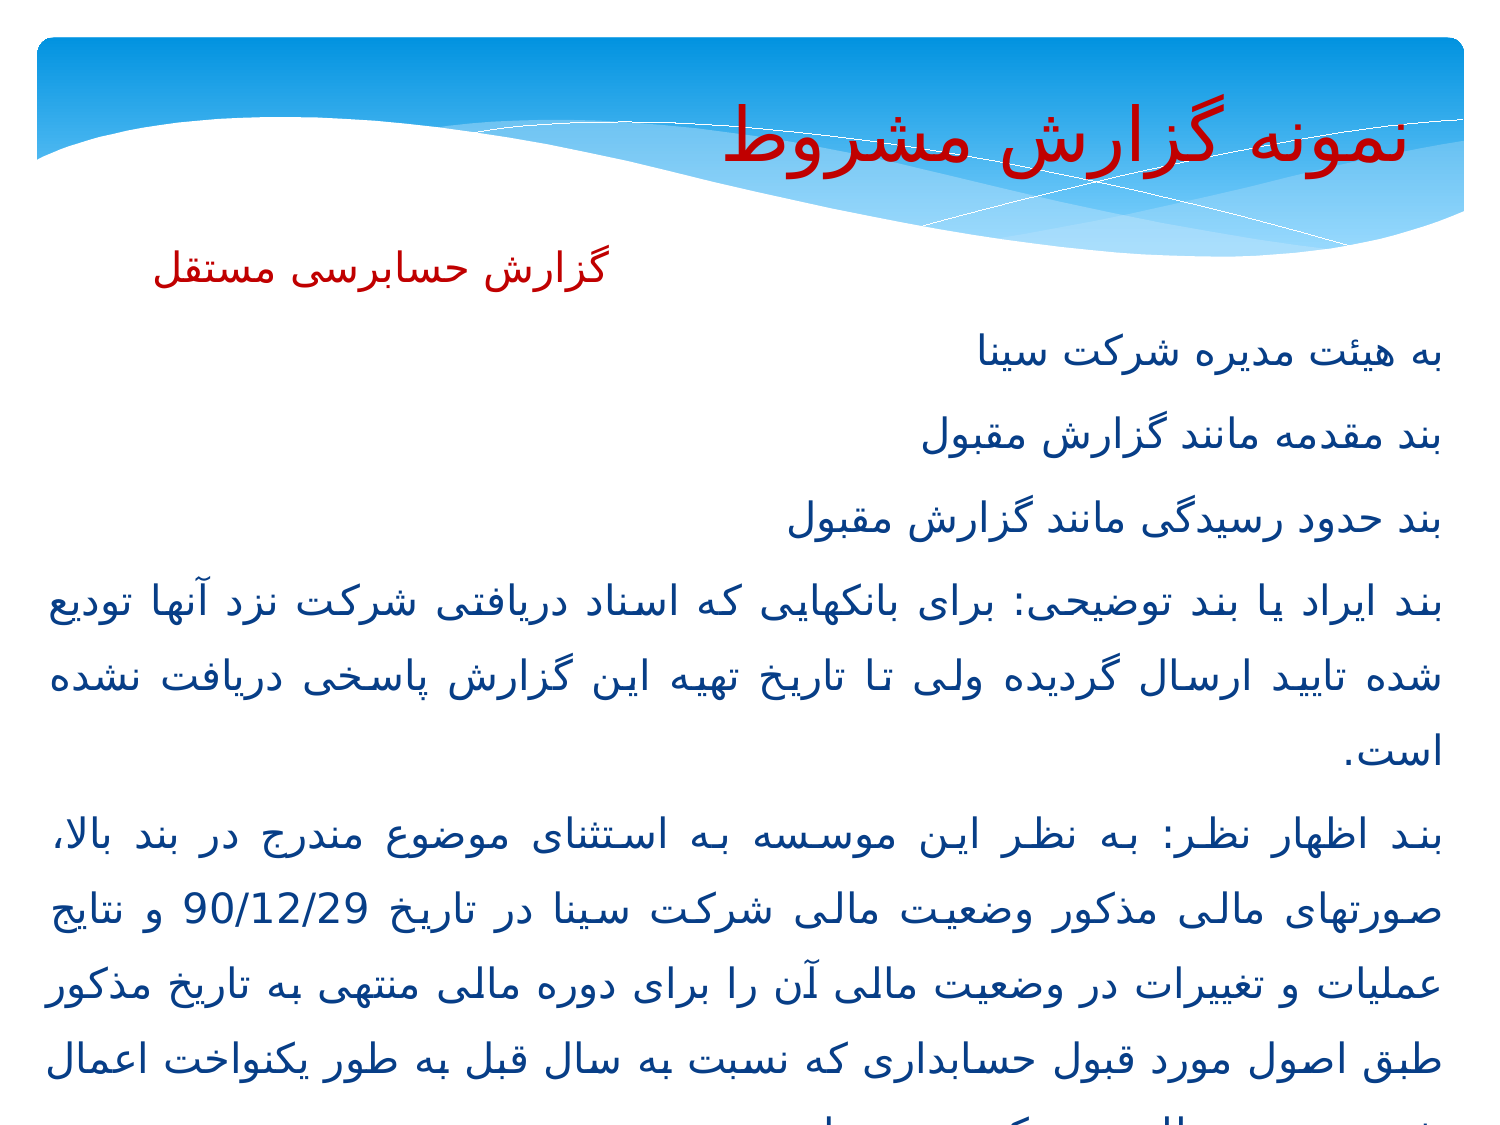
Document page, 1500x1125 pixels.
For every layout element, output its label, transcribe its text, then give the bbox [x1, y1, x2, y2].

text_box گزارش حسابرسی مستقل به هیئت مدیره شرکت سینا بند مقدمه مانند گزارش مقبول بند حدود رسیدگی مانند گزارش مقبول بند ایراد یا بند توضیحی: برای بانکهایی که اسناد دریافتی شرکت نزد آنها تودیع شده تایید ارسال گردیده ولی تا تاریخ تهیه این گزارش پاسخی دریافت نشده است. بند اظهار نظر: به نظر این موسسه به استثنای موضوع مندرج در بند بالا، صورتهای مالی مذکور وضعیت مالی شرکت سینا در تاریخ 90/12/29 و نتایج عملیات و تغییرات در وضعیت مالی آن را برای دوره مالی منتهی به تاریخ مذکور طبق اصول مورد قبول حسابداری که نسبت به سال قبل به طور یکنواخت اعمال شده به نحو مطلوب منعکس می نماید. تاریخ: 91/4/31 موسسه حسابرسی تابان [29, 208, 1459, 1011]
text_box نمونه گزارش مشروط [76, 79, 1427, 220]
